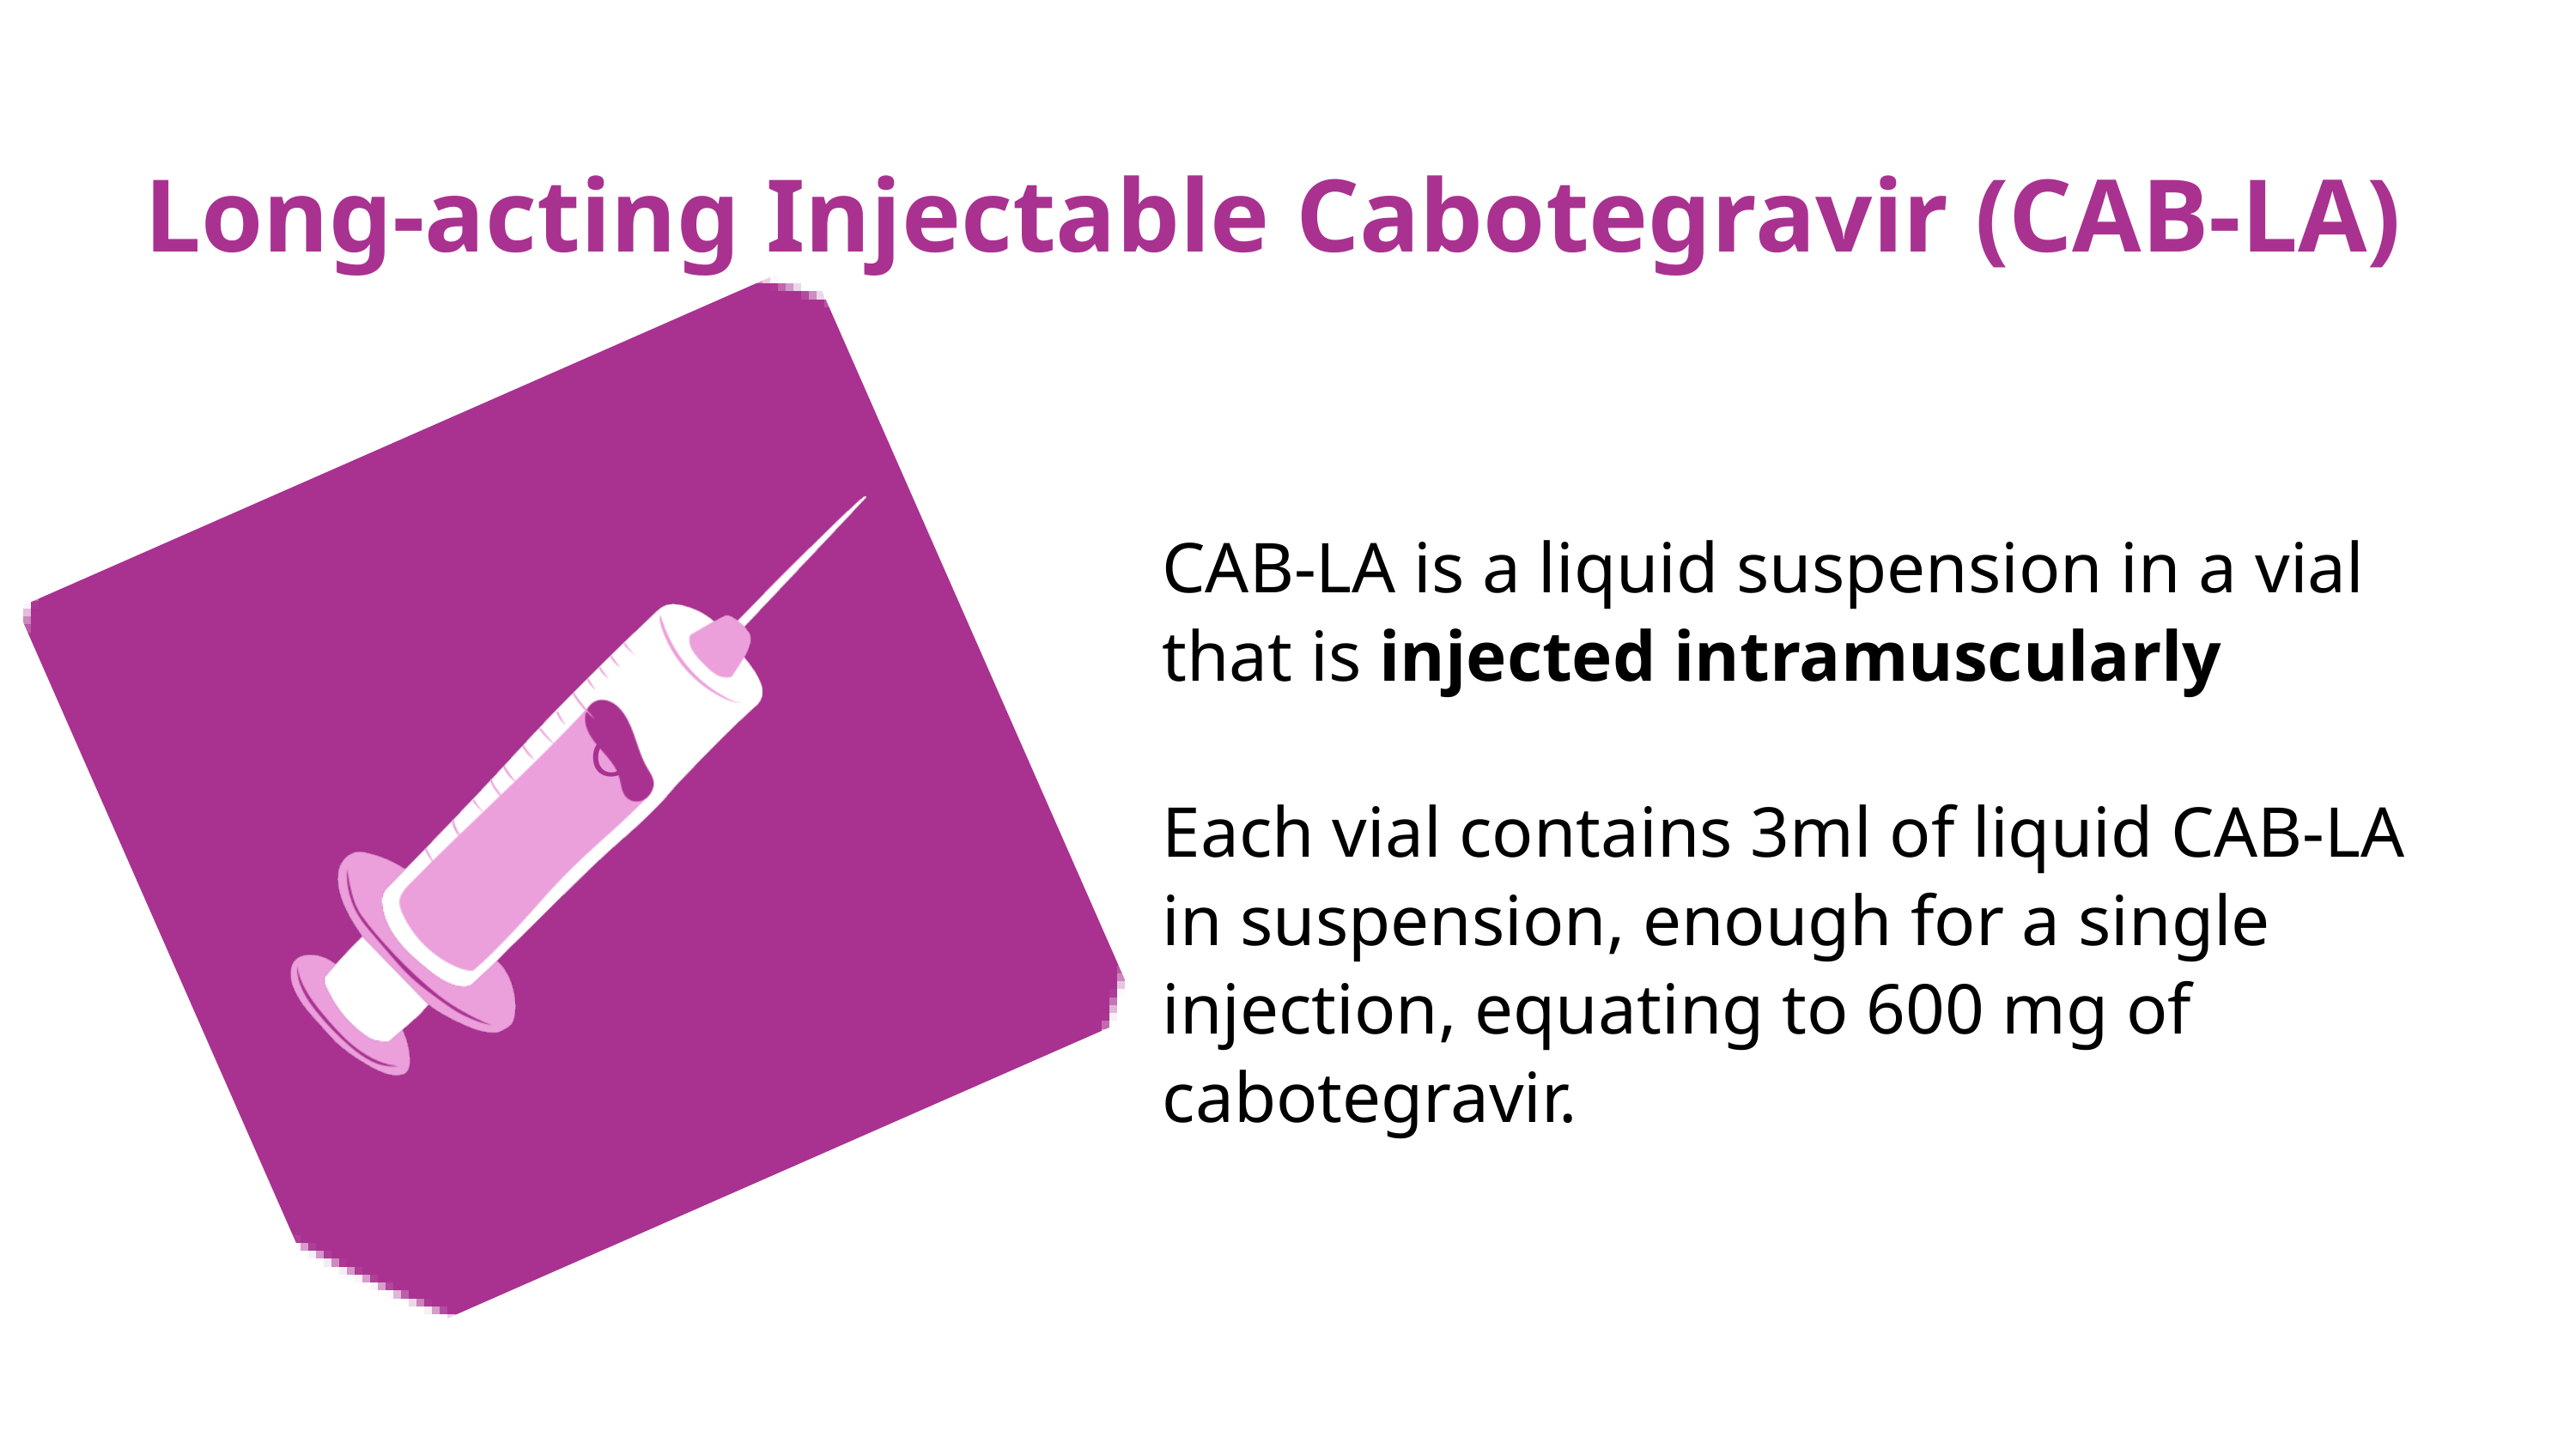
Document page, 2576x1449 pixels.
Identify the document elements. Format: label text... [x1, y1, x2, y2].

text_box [290, 496, 866, 1076]
text_box [16, 260, 1140, 1362]
text_box Long-acting Injectable Cabotegravir (CAB-LA) [144, 163, 2462, 275]
text_box CAB-LA is a liquid suspension in a vial that is injected intramuscularly Each vial contains 3ml of liquid CAB-LA in suspension, enough for a single injection, equating to 600 mg of cabotegravir. [1162, 518, 2432, 1224]
